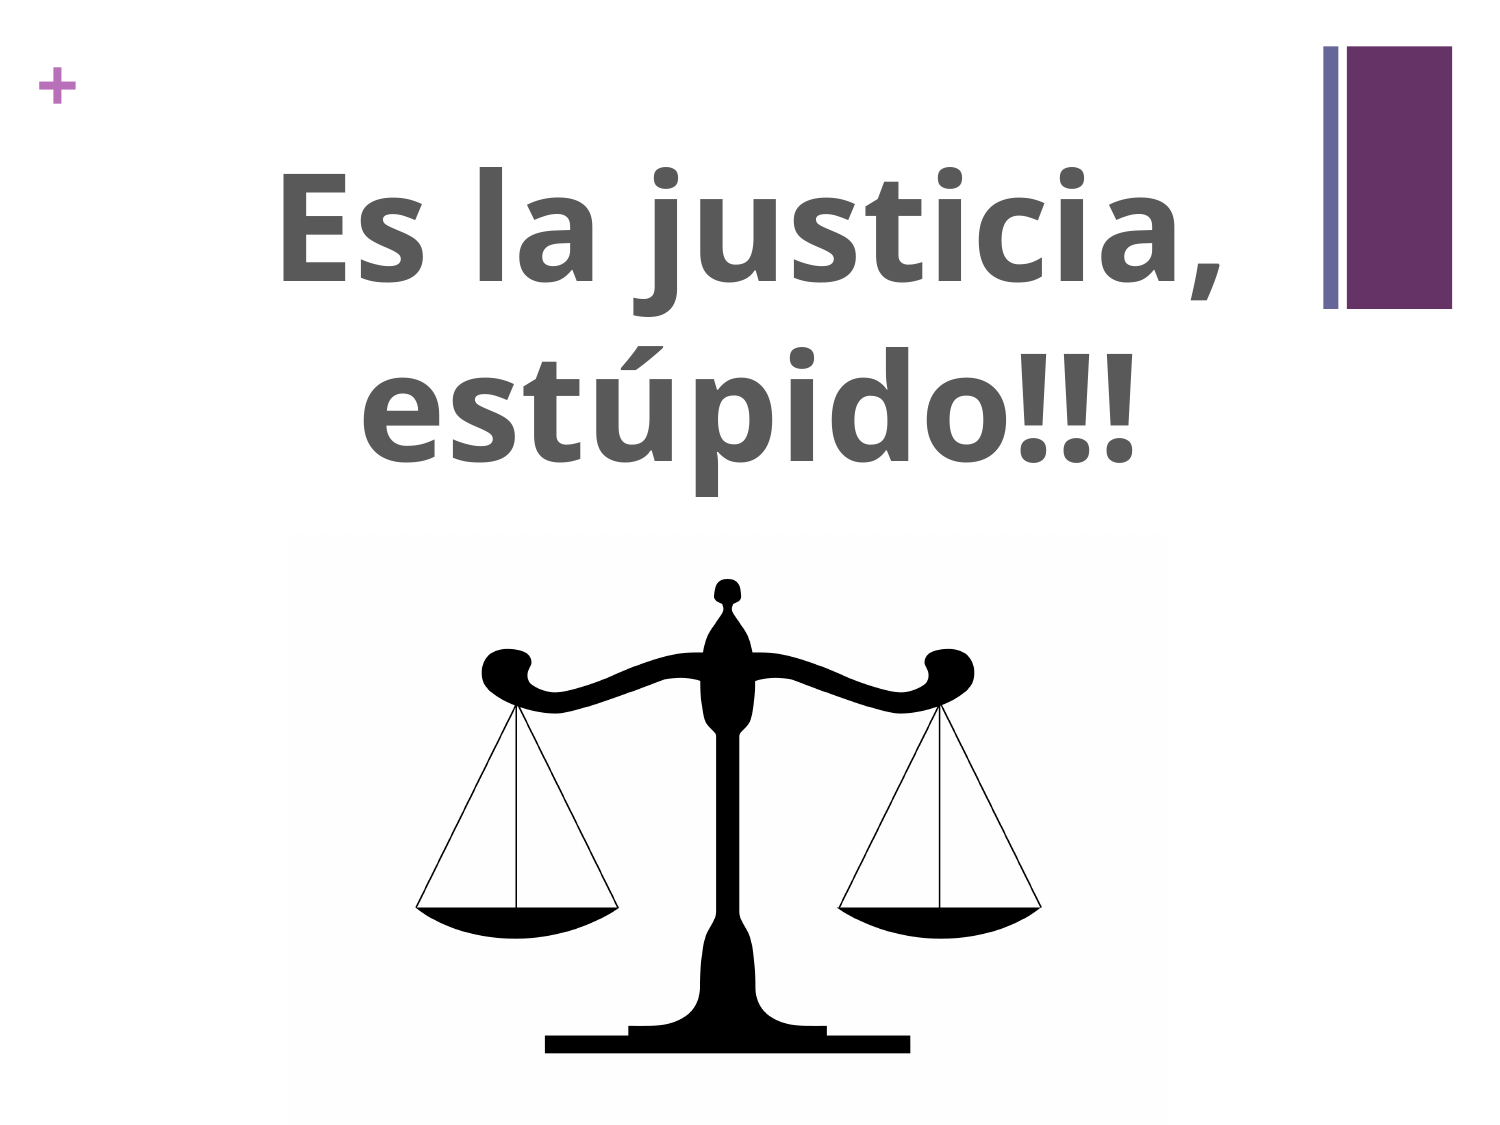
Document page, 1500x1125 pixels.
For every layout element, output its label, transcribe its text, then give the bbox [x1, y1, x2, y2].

picture [286, 532, 1170, 1125]
list Es la justicia, estúpido!!! [75, 123, 1425, 866]
